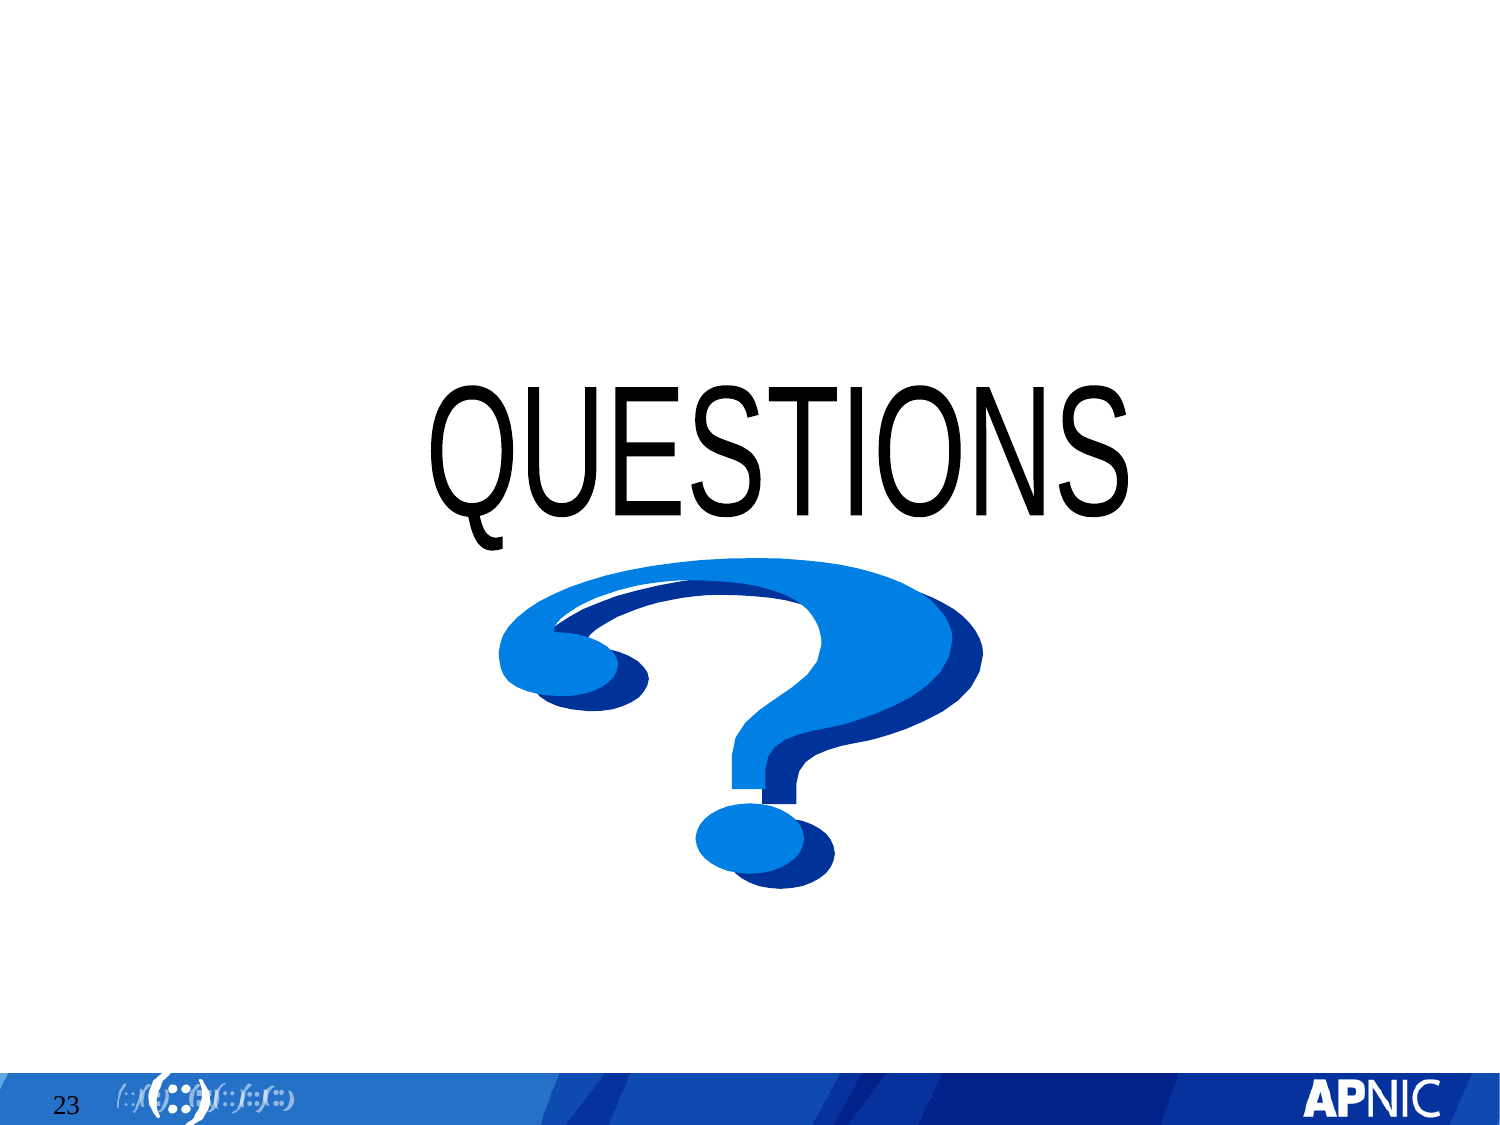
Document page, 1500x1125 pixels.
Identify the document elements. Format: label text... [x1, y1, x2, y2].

slide_number 23 [15, 1087, 81, 1119]
picture [0, 1069, 1500, 1125]
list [498, 557, 984, 889]
